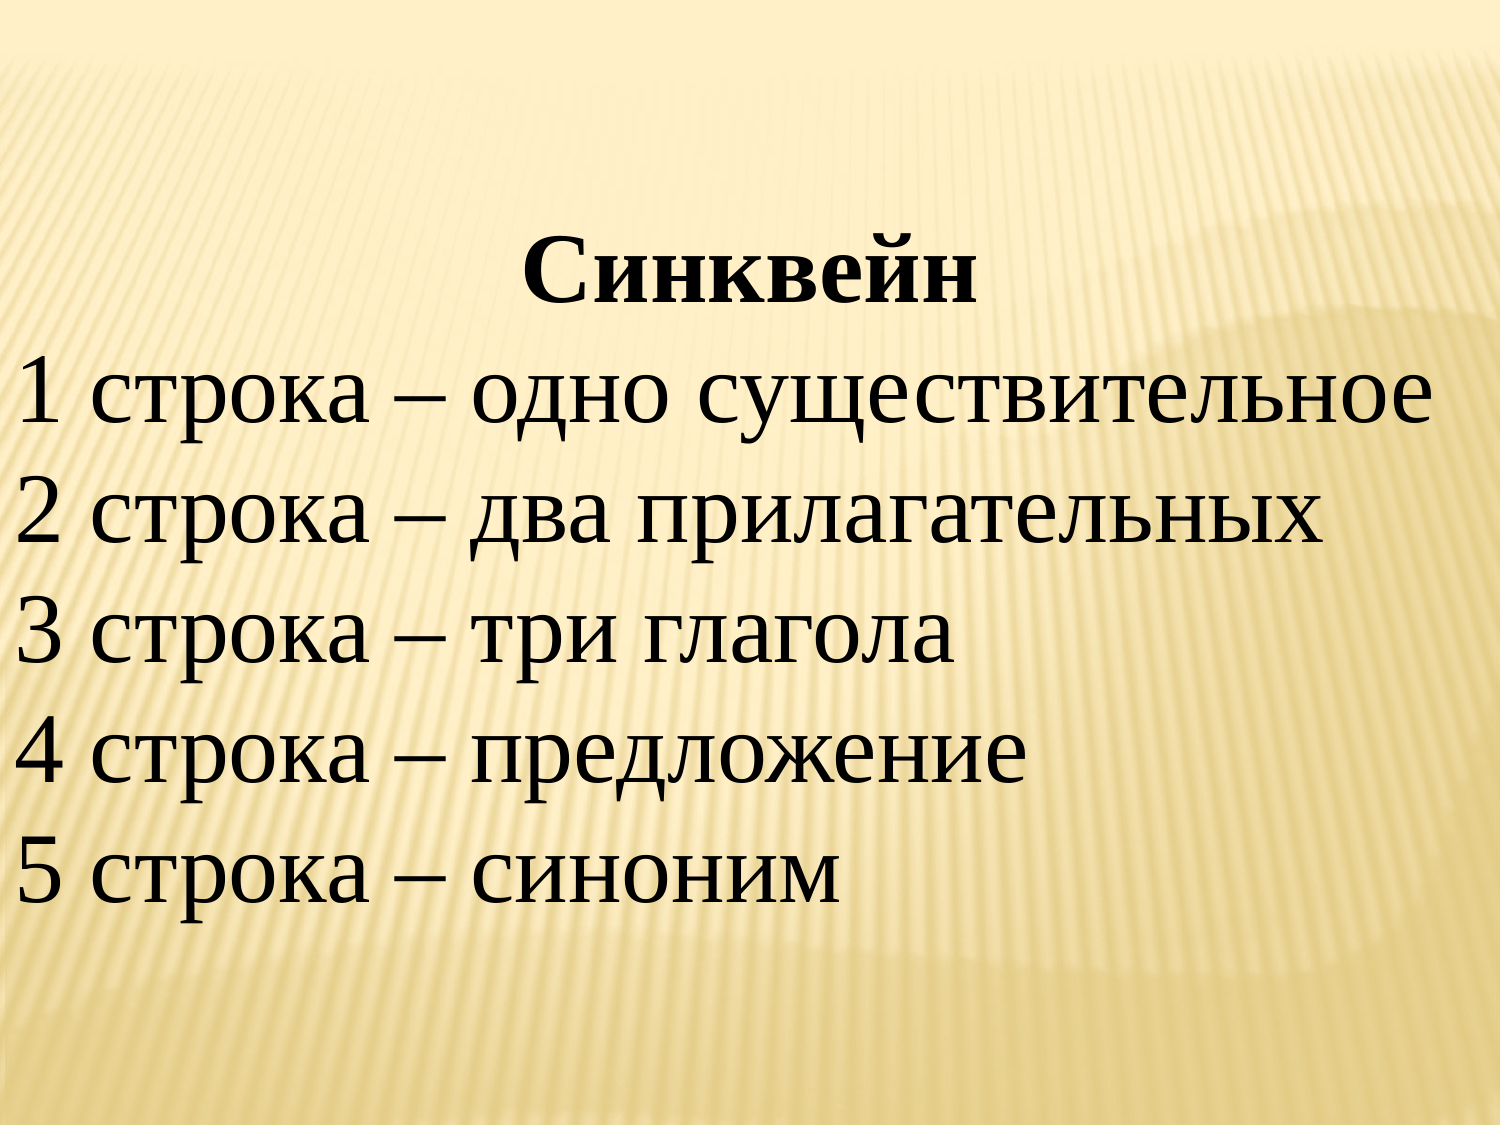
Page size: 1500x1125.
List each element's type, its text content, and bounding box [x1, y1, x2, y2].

text_box Синквейн 1 строка – одно существительное 2 строка – два прилагательных 3 строка – три глагола 4 строка – предложение 5 строка – синоним [0, 195, 1500, 930]
